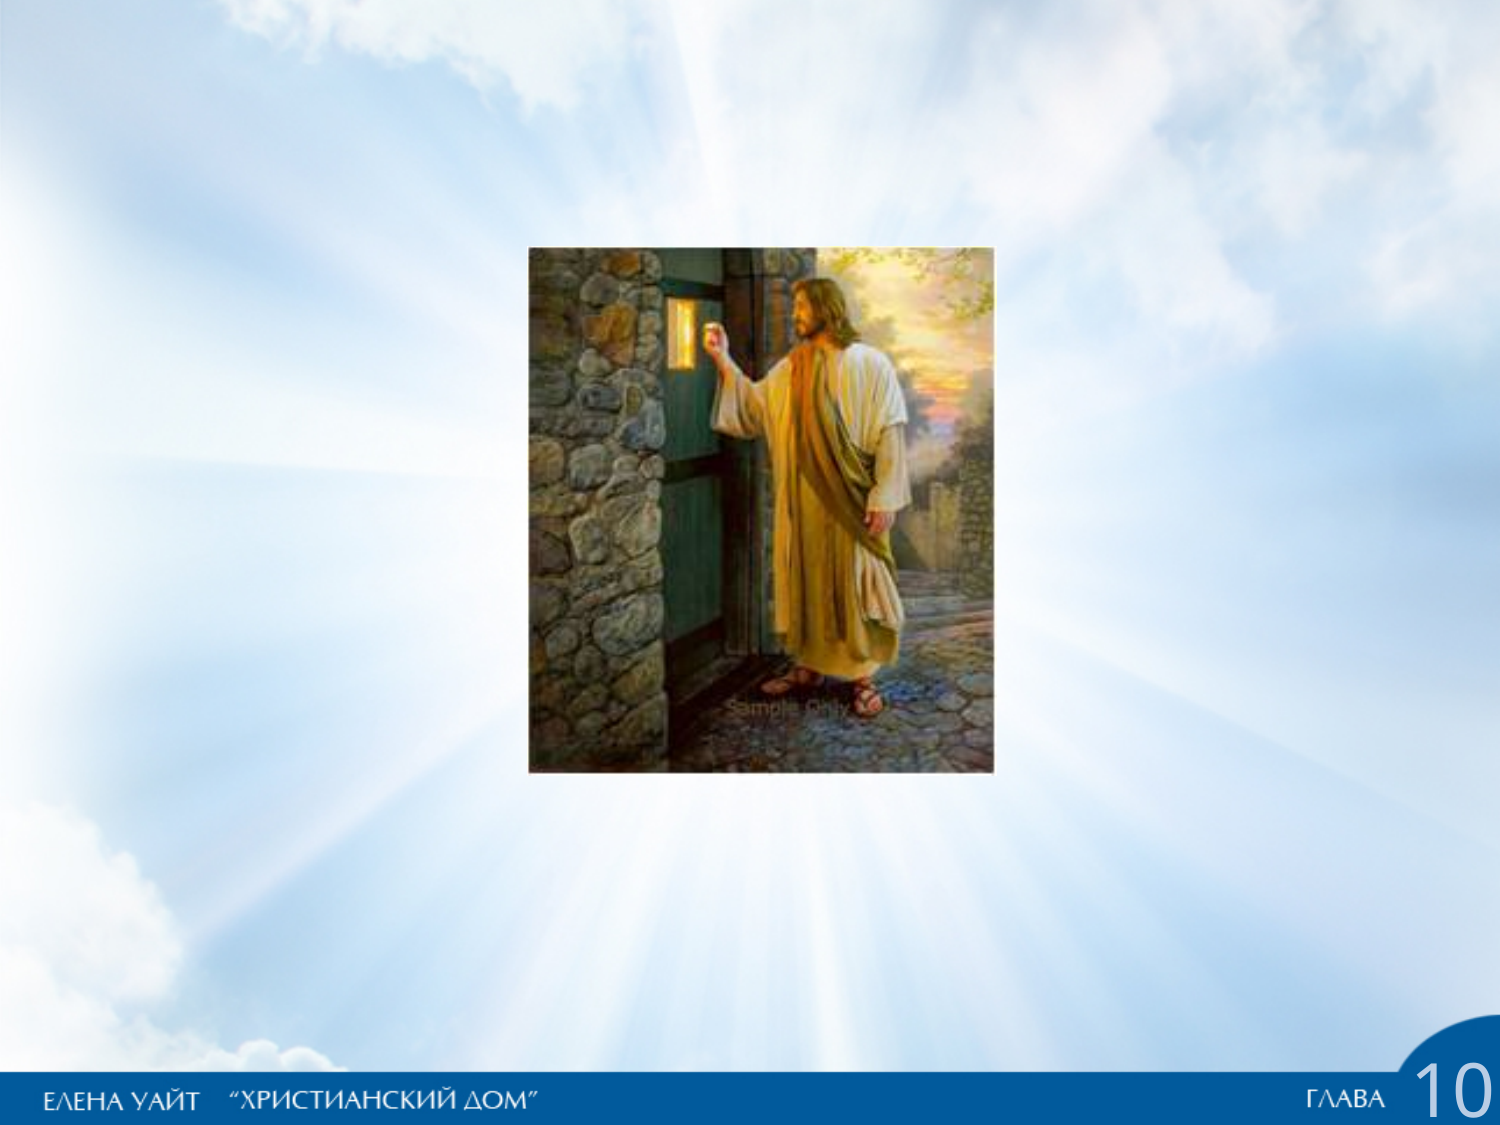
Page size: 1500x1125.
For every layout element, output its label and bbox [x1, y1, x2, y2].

picture [0, 0, 1500, 1125]
list [527, 245, 997, 776]
